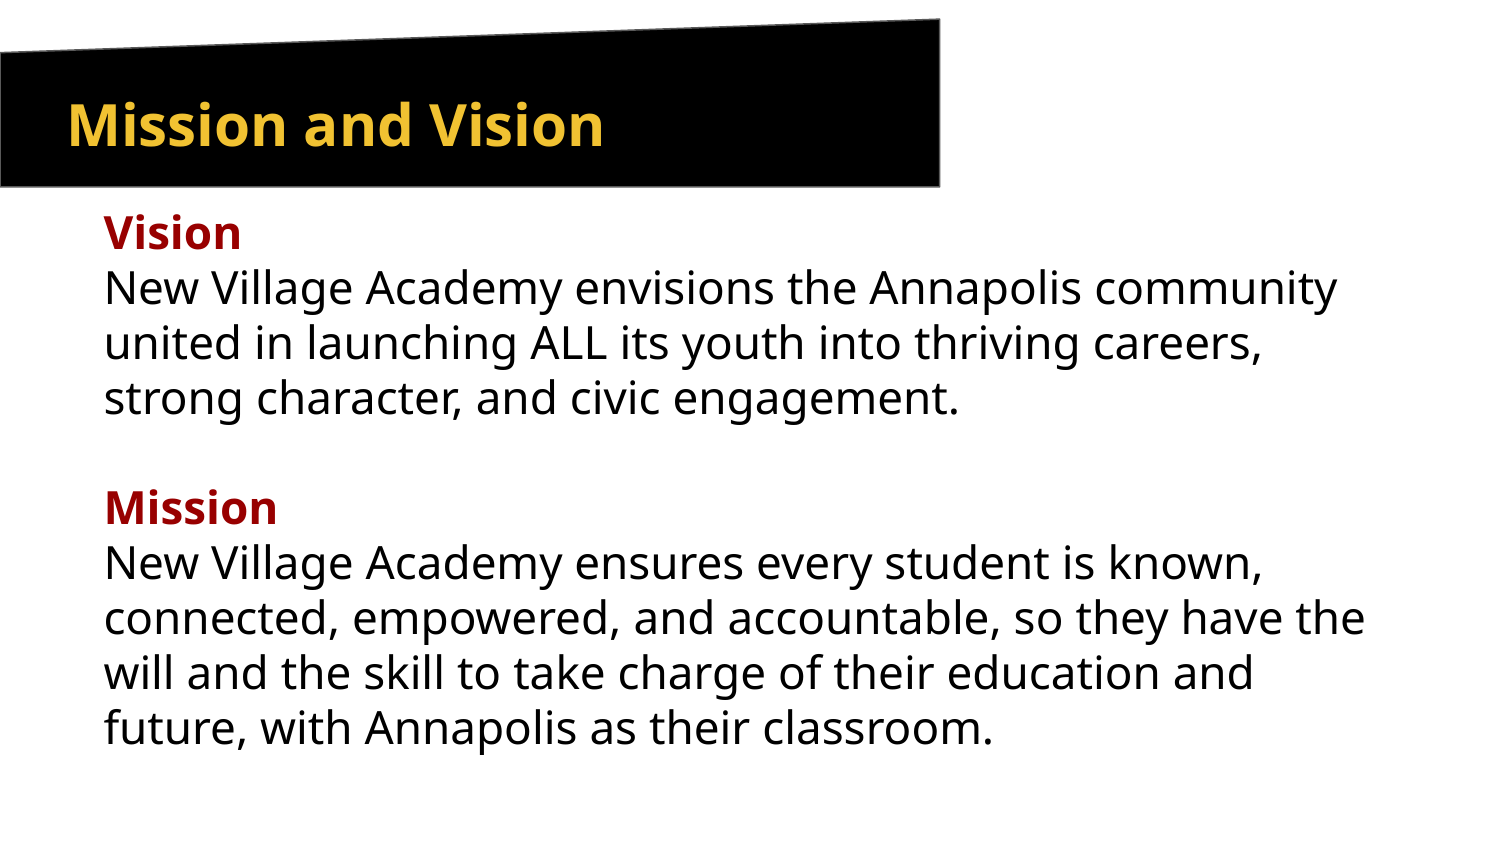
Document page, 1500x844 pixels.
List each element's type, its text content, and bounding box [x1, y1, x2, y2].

list Vision New Village Academy envisions the Annapolis community united in launching ALL its youth into thriving careers, strong character, and civic engagement. Mission New Village Academy ensures every student is known, connected, empowered, and accountable, so they have the will and the skill to take charge of their education and future, with Annapolis as their classroom. [51, 189, 1449, 750]
title Mission and Vision [51, 69, 1449, 188]
